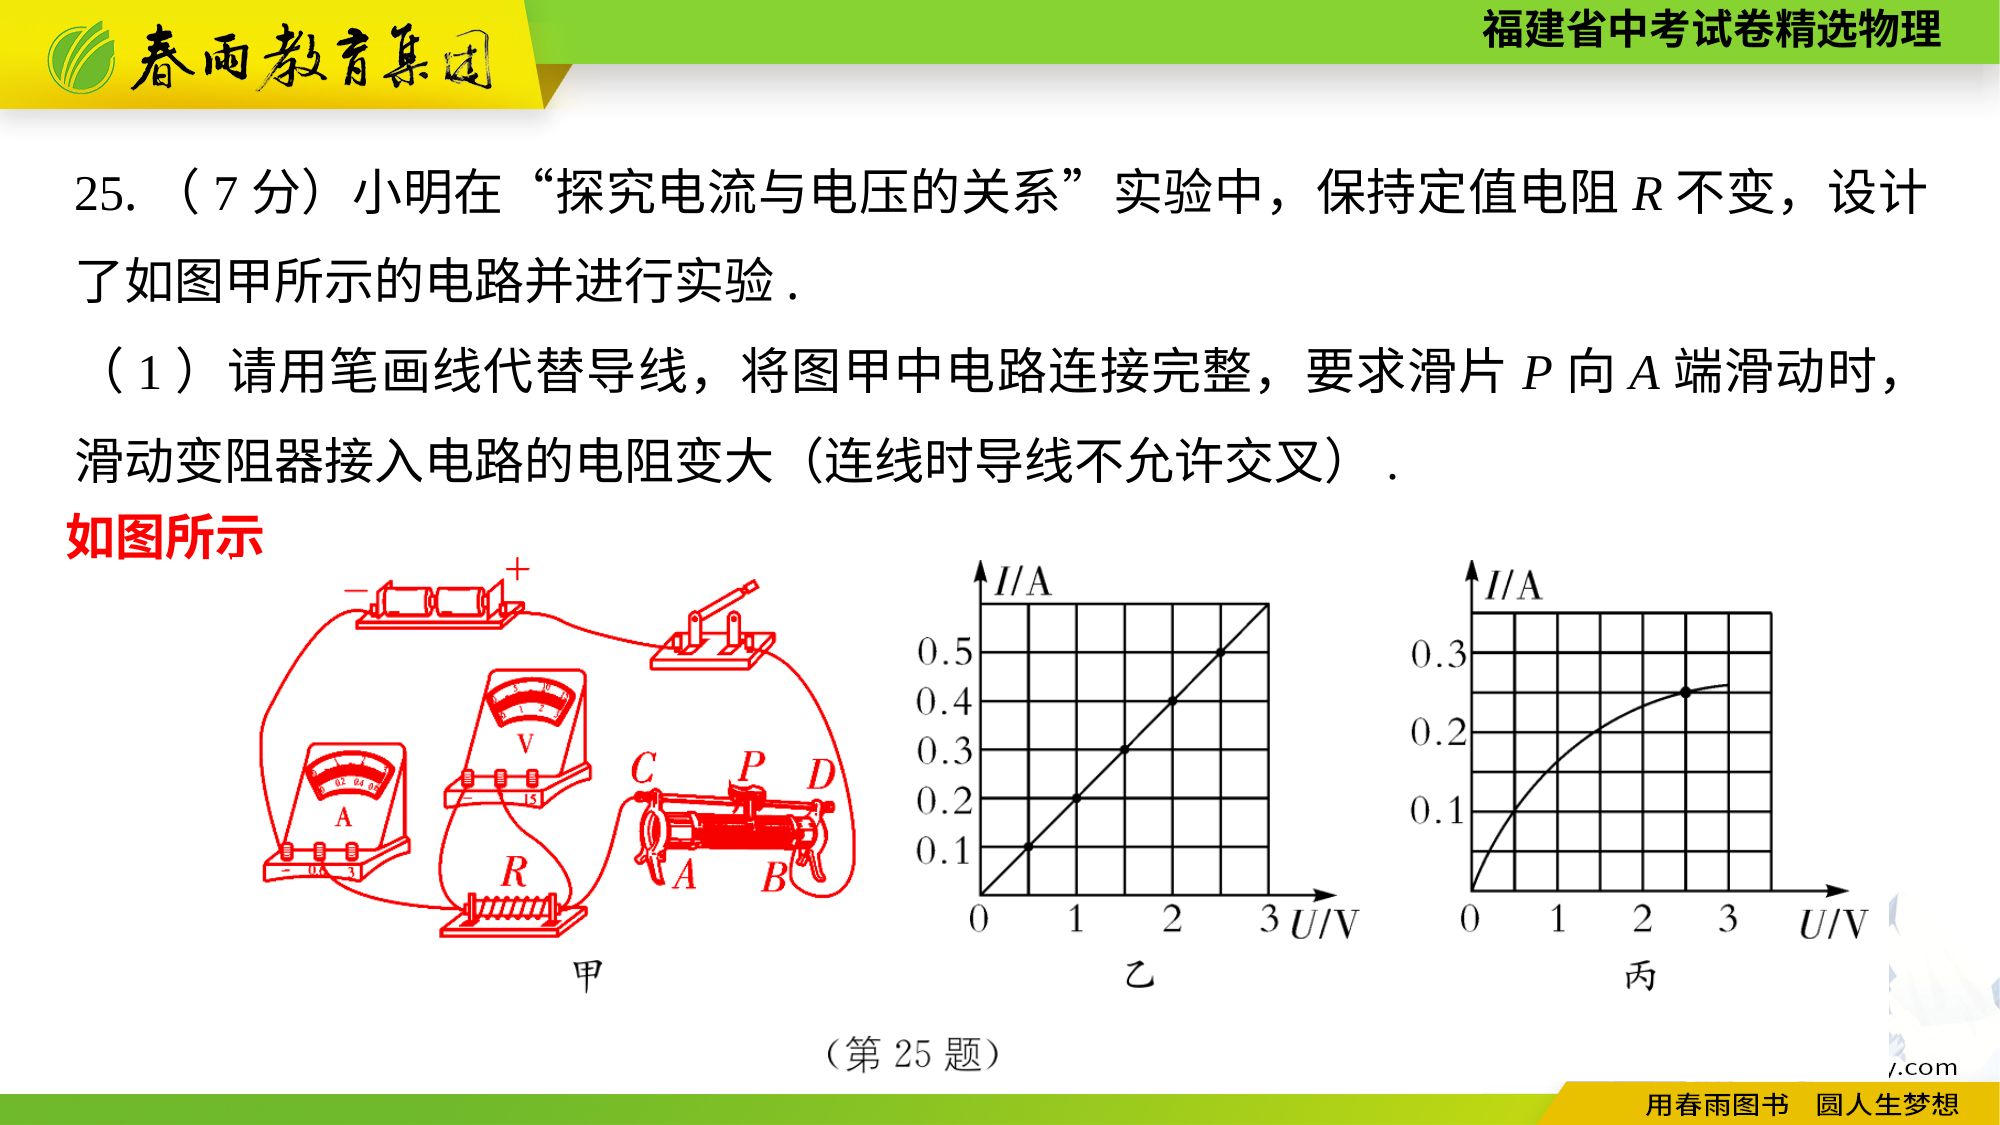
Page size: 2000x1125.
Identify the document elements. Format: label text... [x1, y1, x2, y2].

text_box 如图所示 [50, 467, 281, 573]
list 25.（7分）小明在“探究电流与电压的关系”实验中，保持定值电阻R不变，设计了如图甲所示的电路并进行实验. （1）请用笔画线代替导线，将图甲中电路连接完整，要求滑片P向A端滑动时，滑动变阻器接入电路的电阻变大（连线时导线不允许交叉）. [59, 122, 1944, 502]
picture [0, 0, 2000, 1125]
